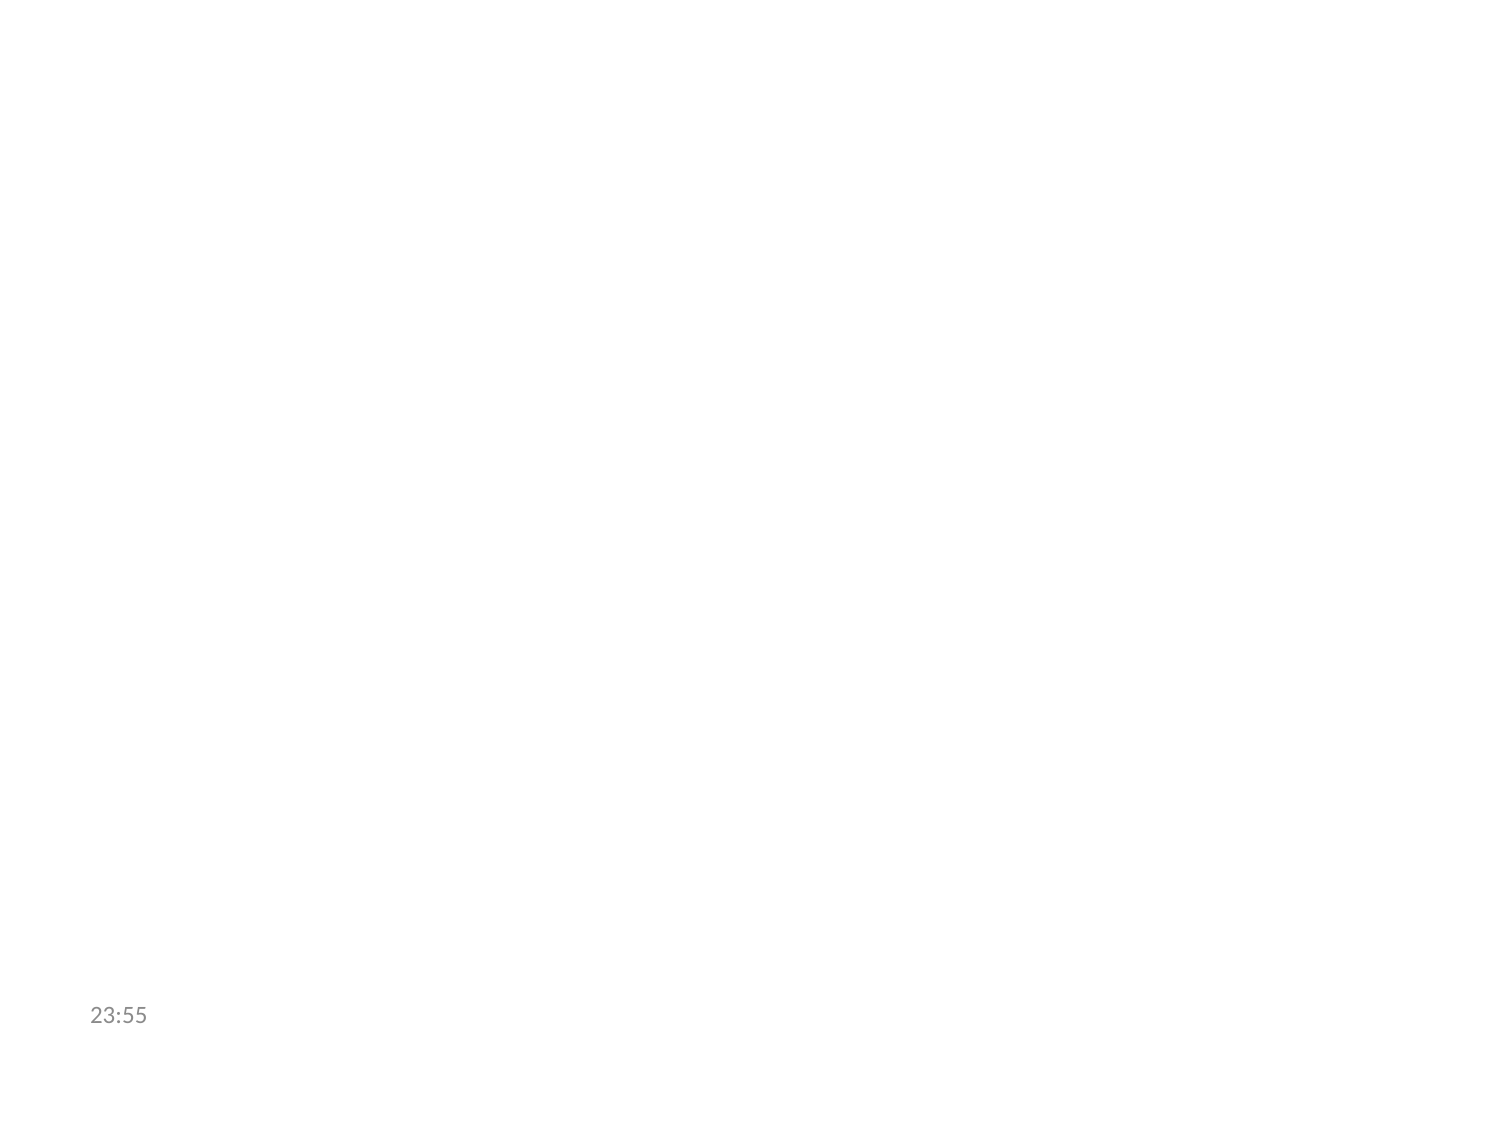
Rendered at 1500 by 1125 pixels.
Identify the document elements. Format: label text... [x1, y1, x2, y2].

text_box 15:35 [75, 983, 425, 1044]
